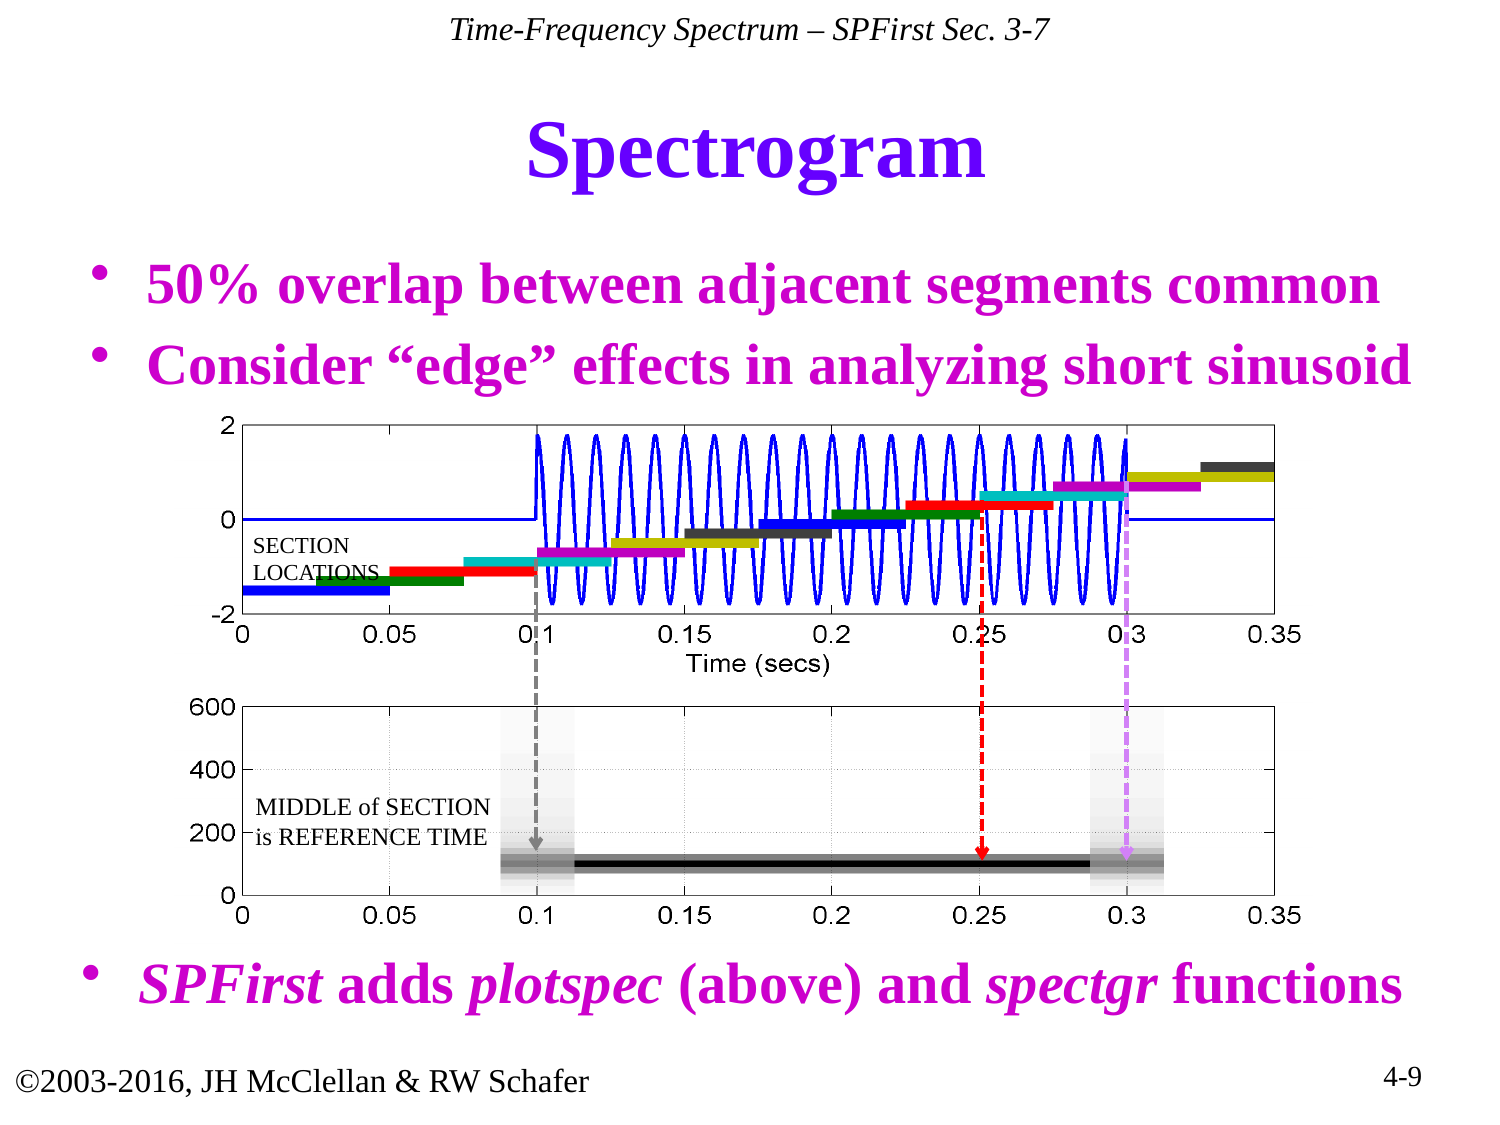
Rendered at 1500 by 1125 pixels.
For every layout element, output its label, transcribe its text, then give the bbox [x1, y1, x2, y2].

text_box Time-Frequency Spectrum – SPFirst Sec. 3-7 [0, 0, 1500, 55]
text_box ©2003-2016, JH McClellan & RW Schafer [0, 1052, 638, 1125]
text_box SPFirst adds plotspec (above) and spectgr functions [66, 937, 1429, 1025]
list 50% overlap between adjacent segments common Consider “edge” effects in analyzing short sinusoid [75, 237, 1438, 413]
slide_number 4-9 [1124, 1049, 1438, 1125]
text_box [174, 412, 1313, 944]
title Spectrogram [75, 55, 1438, 237]
